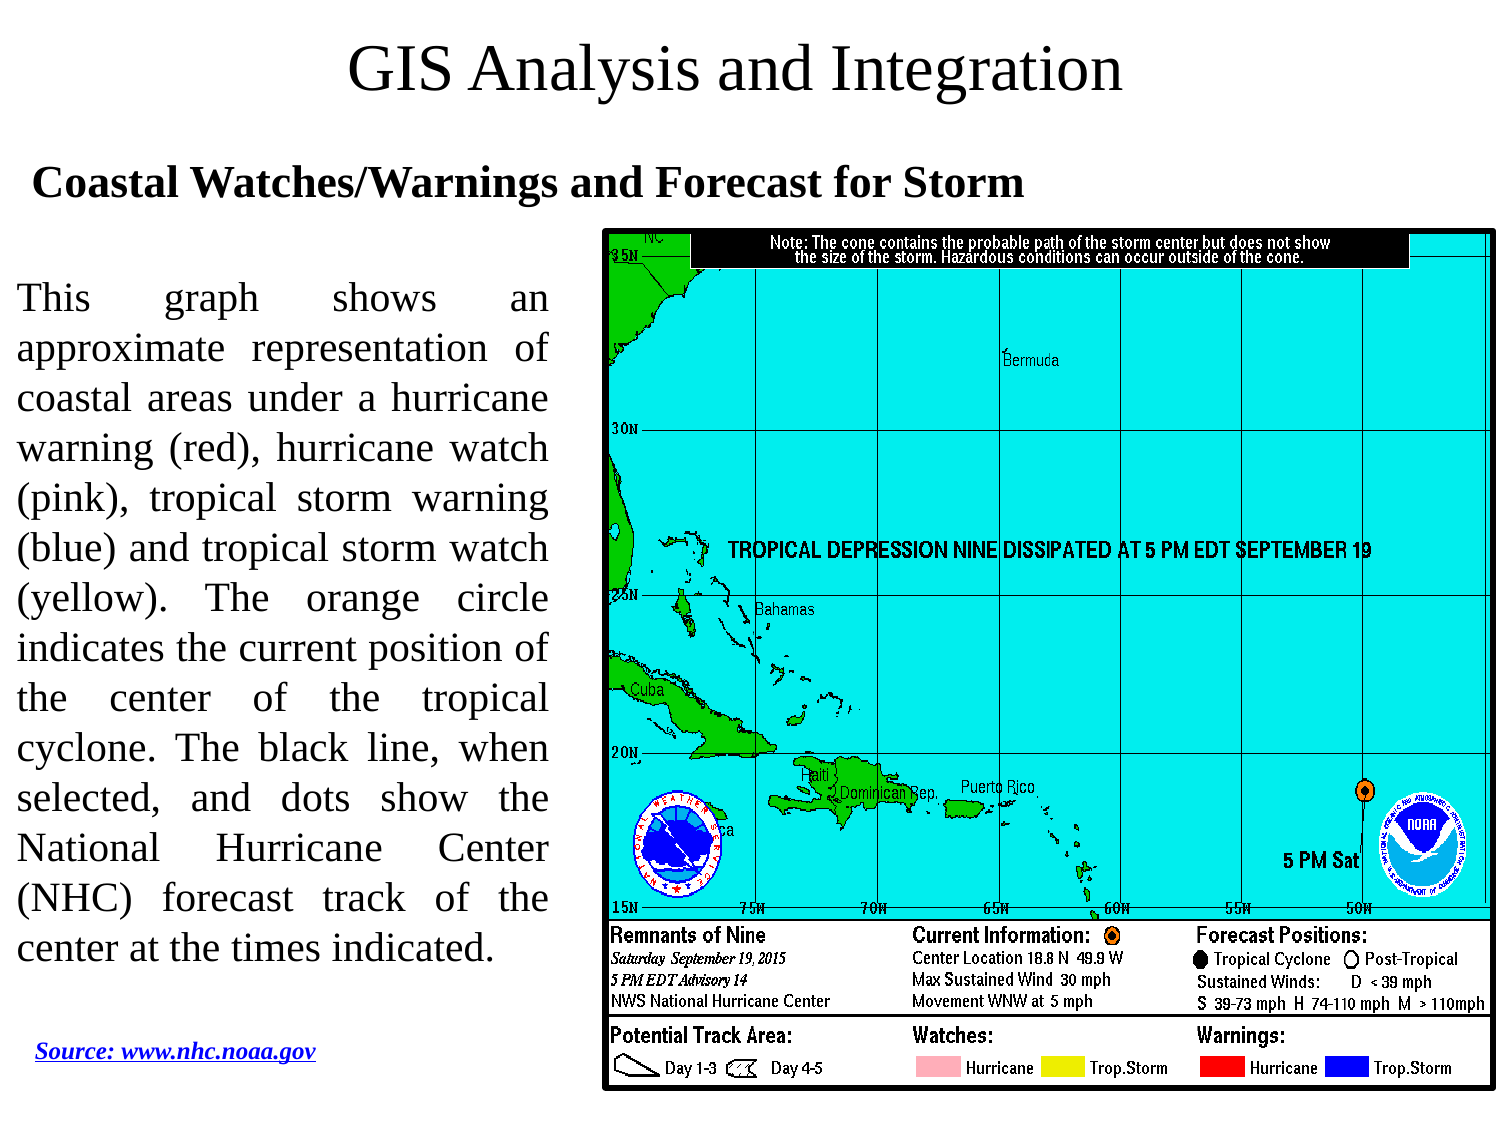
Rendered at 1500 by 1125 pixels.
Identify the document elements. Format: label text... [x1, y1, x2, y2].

text_box [605, 230, 1494, 1088]
text_box This graph shows an approximate representation of coastal areas under a hurricane warning (red), hurricane watch (pink), tropical storm warning (blue) and tropical storm watch (yellow). The orange circle indicates the current position of the center of the tropical cyclone. The black line, when selected, and dots show the National Hurricane Center (NHC) forecast track of the center at the times indicated. [1, 262, 565, 978]
text_box Source: www.nhc.noaa.gov [19, 1026, 923, 1072]
text_box [50, 1037, 1500, 1125]
title GIS Analysis and Integration [19, 13, 1470, 114]
text_box Coastal Watches/Warnings and Forecast for Storm [16, 143, 1497, 214]
